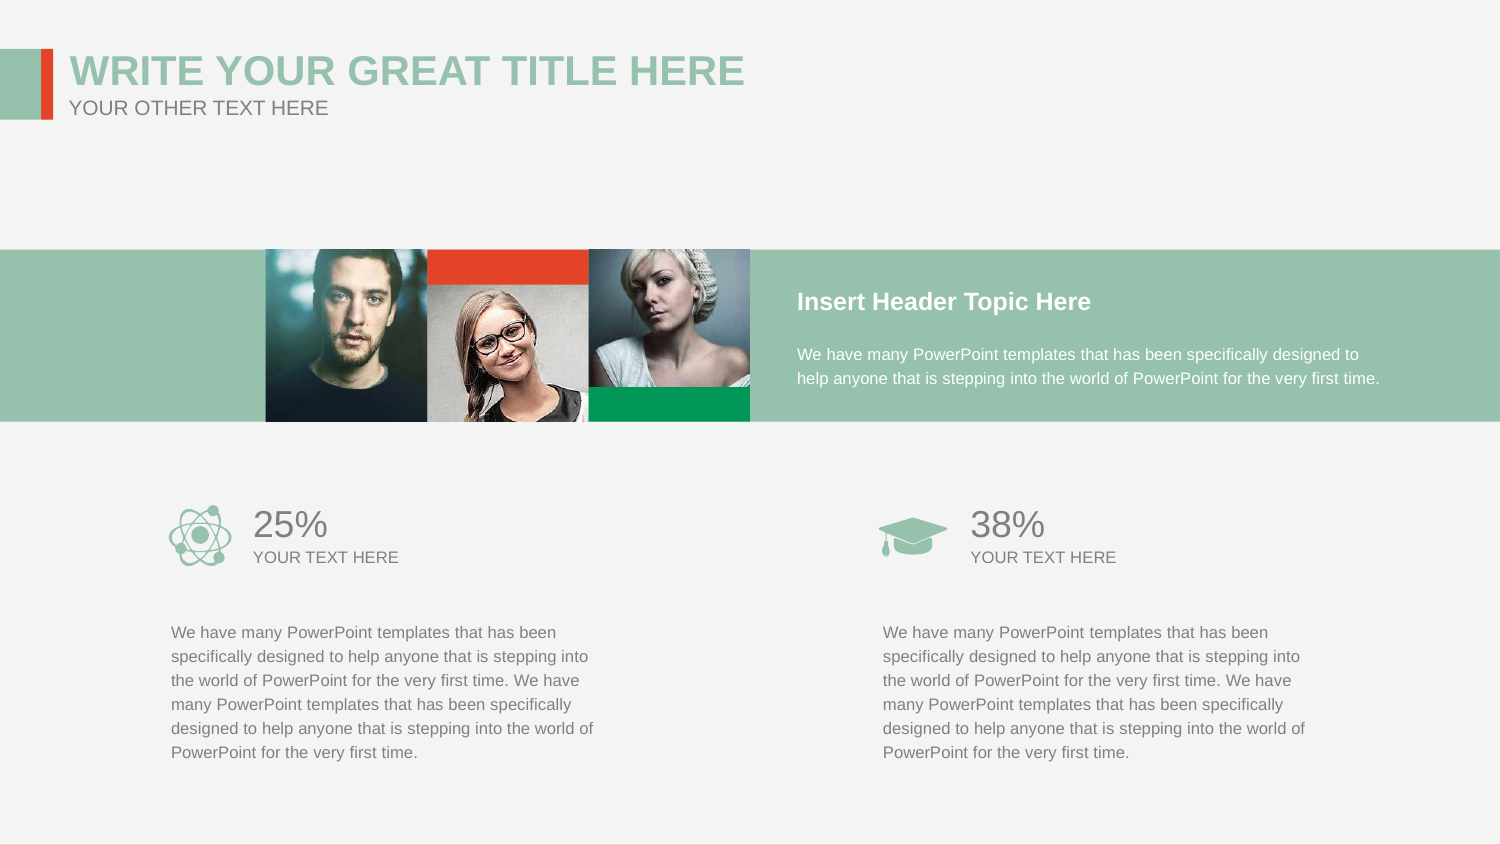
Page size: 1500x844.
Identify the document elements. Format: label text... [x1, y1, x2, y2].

text_box [168, 505, 232, 567]
text_box We have many PowerPoint templates that has been specifically designed to help anyone that is stepping into the world of PowerPoint for the very first time. We have many PowerPoint templates that has been specifically designed to help anyone that is stepping into the world of PowerPoint for the very first time. [171, 617, 608, 762]
text_box [0, 249, 265, 422]
text_box YOUR TEXT HERE [955, 539, 1132, 574]
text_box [0, 48, 54, 120]
text_box YOUR TEXT HERE [238, 539, 415, 574]
text_box [588, 387, 750, 422]
text_box Insert Header Topic Here We have many PowerPoint templates that has been specifically designed to help anyone that is stepping into the world of PowerPoint for the very first time. [797, 279, 1393, 388]
text_box [427, 249, 588, 285]
text_box 38% [955, 492, 1061, 539]
text_box [427, 285, 588, 422]
text_box WRITE YOUR GREAT TITLE HERE [55, 36, 761, 102]
text_box [265, 249, 427, 422]
text_box [750, 249, 1500, 422]
text_box We have many PowerPoint templates that has been specifically designed to help anyone that is stepping into the world of PowerPoint for the very first time. We have many PowerPoint templates that has been specifically designed to help anyone that is stepping into the world of PowerPoint for the very first time. [882, 617, 1320, 762]
text_box YOUR OTHER TEXT HERE [54, 86, 344, 127]
text_box 25% [238, 492, 343, 539]
text_box [878, 517, 948, 558]
text_box [588, 249, 750, 387]
